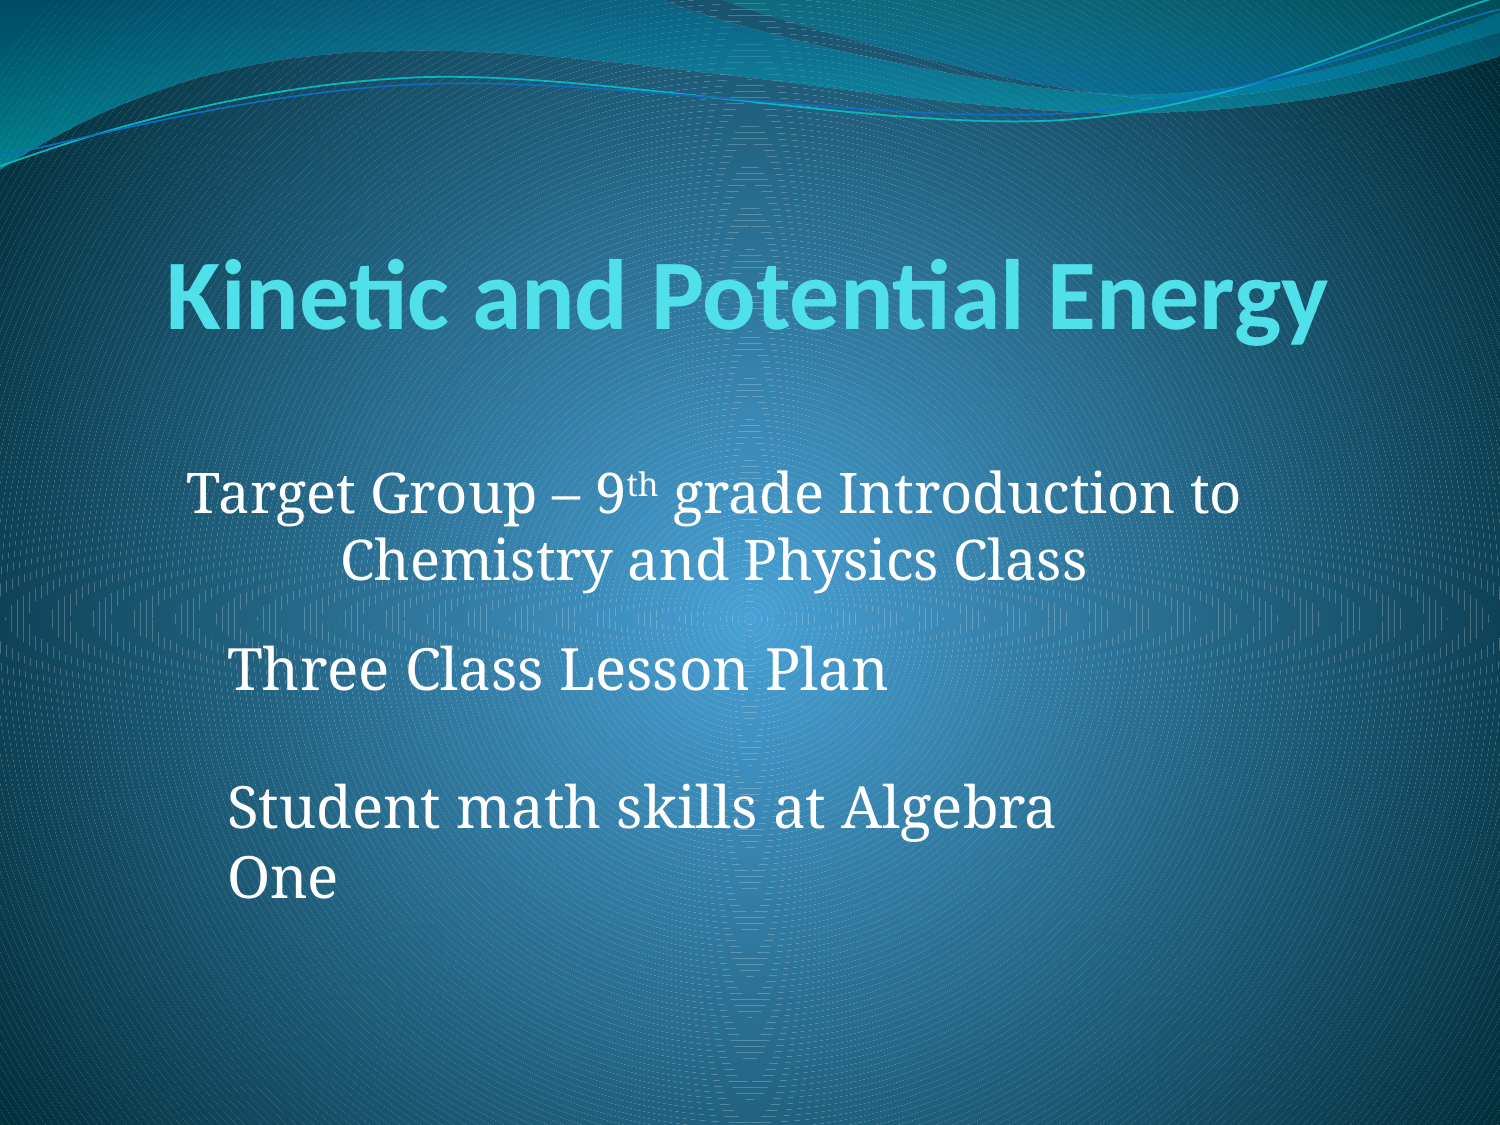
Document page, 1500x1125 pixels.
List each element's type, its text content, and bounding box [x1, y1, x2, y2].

subtitle Target Group – 9th grade Introduction to Chemistry and Physics Class [75, 450, 1364, 600]
text_box Three Class Lesson Plan [212, 624, 938, 710]
title Kinetic and Potential Energy [112, 187, 1388, 350]
text_box Student math skills at Algebra One [212, 762, 1200, 918]
